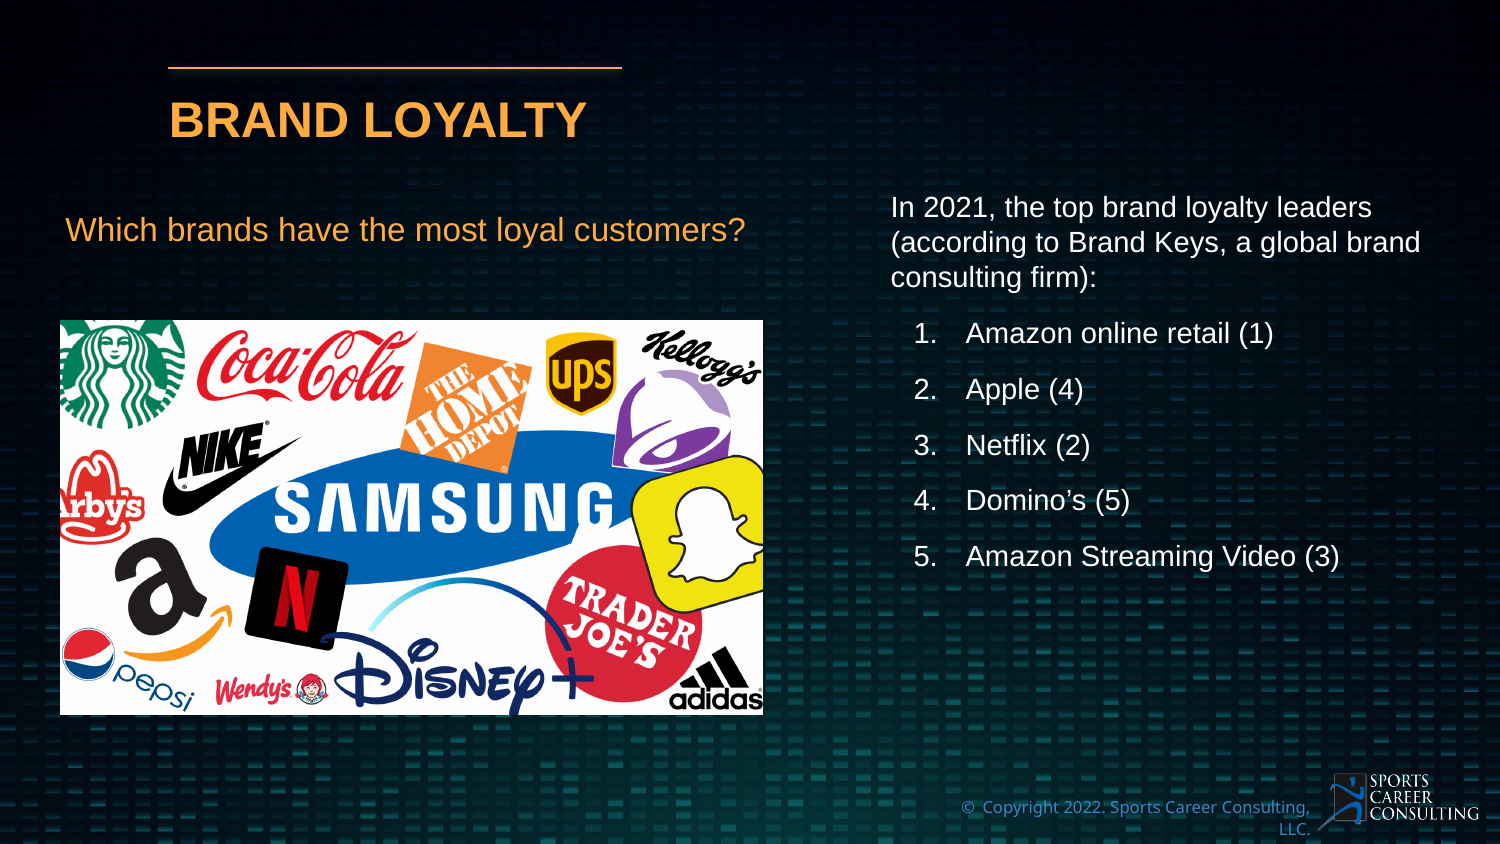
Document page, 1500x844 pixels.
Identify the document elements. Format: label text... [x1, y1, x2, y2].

text_box © Copyright 2022. Sports Career Consulting, LLC. [914, 769, 1326, 844]
title BRAND LOYALTY [153, 72, 683, 228]
list In 2021, the top brand loyalty leaders (according to Brand Keys, a global brand consulting firm): Amazon online retail (1) Apple (4) Netflix (2) Domino’s (5) Amazon Streaming Video (3) [875, 173, 1445, 617]
picture [0, 0, 1500, 844]
subtitle Which brands have the most loyal customers? [50, 192, 763, 396]
